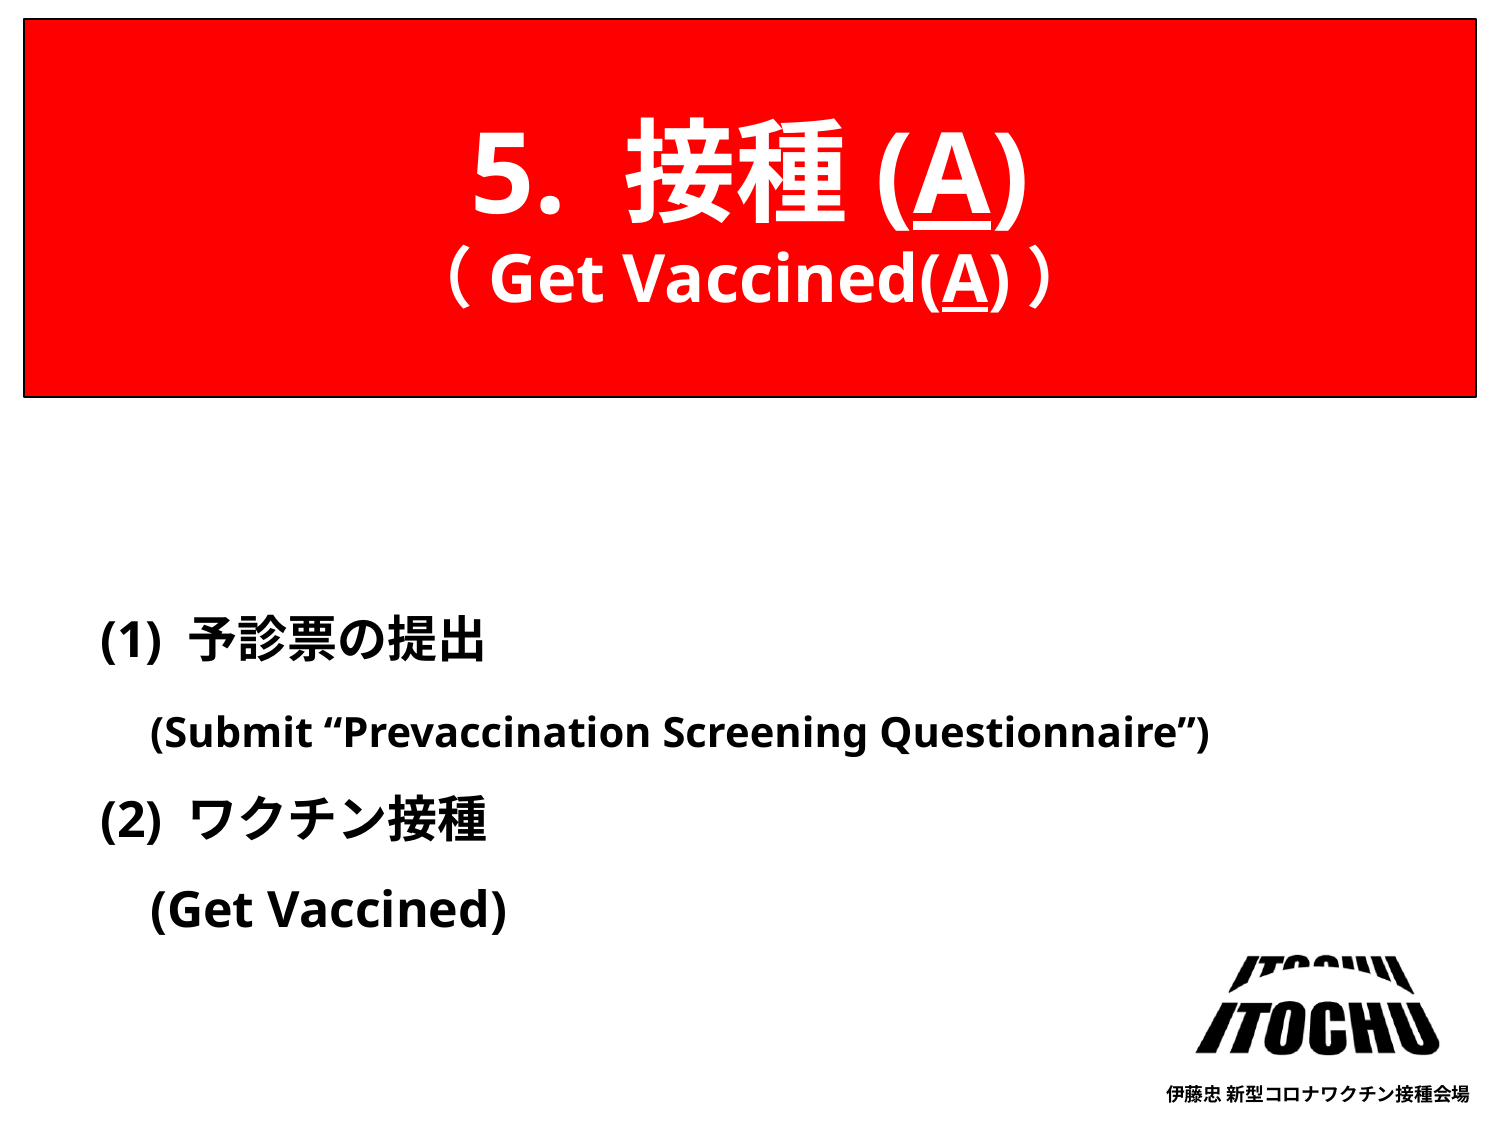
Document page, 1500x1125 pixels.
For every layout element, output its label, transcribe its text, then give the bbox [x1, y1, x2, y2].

picture [1186, 940, 1450, 1068]
text_box 5. 接種(A) （Get Vaccined(A)） [21, 17, 1479, 399]
text_box 伊藤忠 新型コロナワクチン接種会場 [1145, 1072, 1491, 1116]
text_box (1) 予診票の提出 (Submit “Prevaccination Screening Questionnaire”) (2) ワクチン接種 (Get Vaccined) [21, 419, 1479, 1096]
